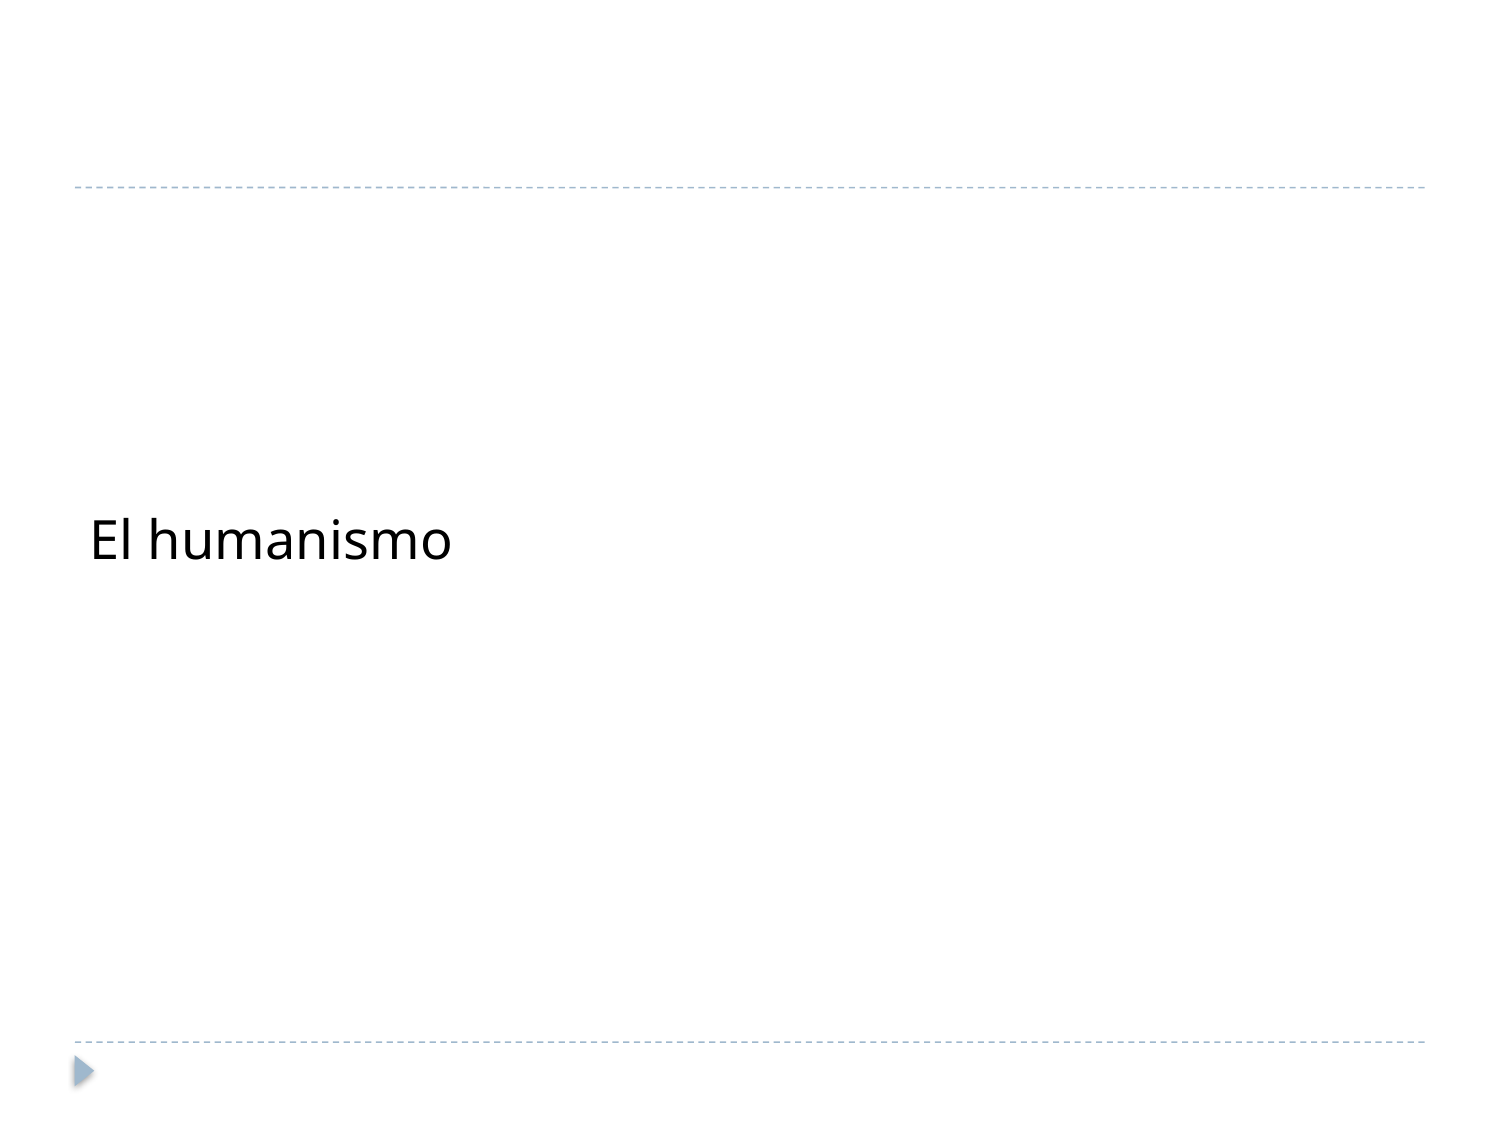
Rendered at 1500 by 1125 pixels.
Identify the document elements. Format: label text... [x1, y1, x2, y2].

list El humanismo [75, 420, 1425, 705]
